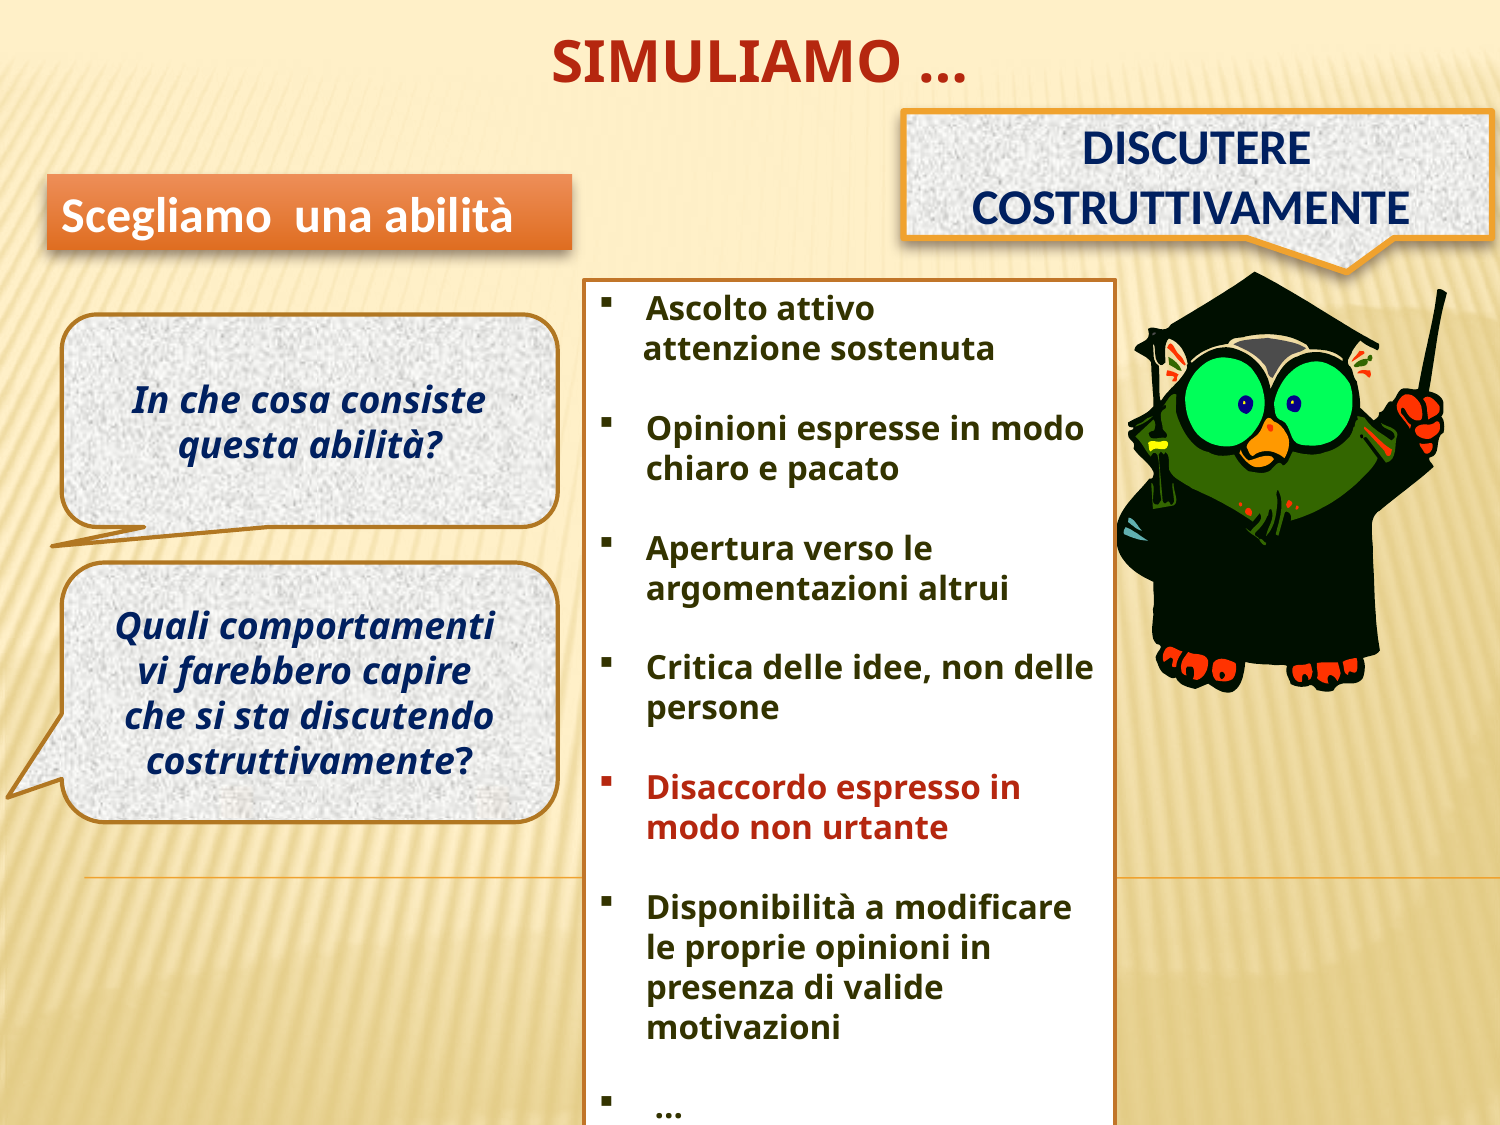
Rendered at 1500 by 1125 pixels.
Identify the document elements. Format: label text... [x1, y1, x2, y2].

text_box Scegliamo una abilità [47, 174, 573, 250]
text_box Ascolto attivo attenzione sostenuta Opinioni espresse in modo chiaro e pacato Apertura verso le argomentazioni altrui Critica delle idee, non delle persone Disaccordo espresso in modo non urtante Disponibilità a modificare le proprie opinioni in presenza di valide motivazioni … [582, 278, 1117, 1125]
text_box In che cosa consiste questa abilità? [49, 312, 560, 549]
text_box Quali comportamenti vi farebbero capire che si sta discutendo costruttivamente? [5, 560, 560, 825]
text_box DISCUTERE COSTRUTTIVAMENTE [902, 110, 1493, 269]
text_box SIMULIAMO … [537, 16, 999, 102]
picture [1115, 271, 1448, 693]
